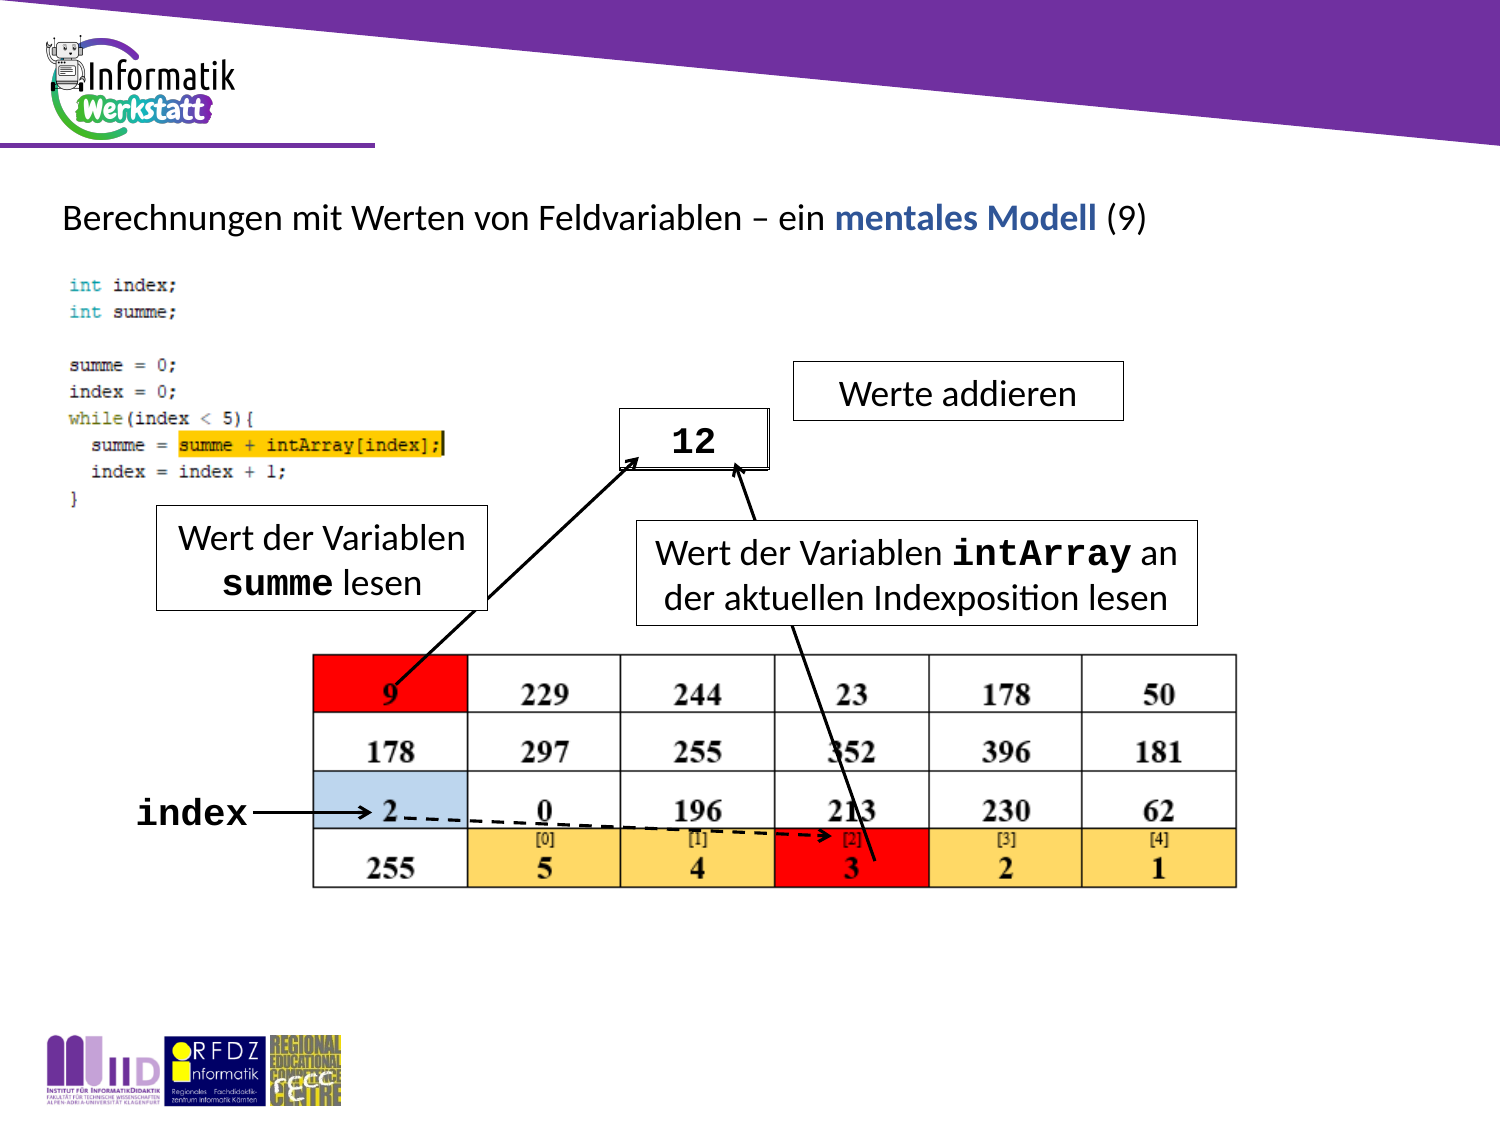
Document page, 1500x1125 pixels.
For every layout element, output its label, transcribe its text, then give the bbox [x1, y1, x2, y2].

picture [66, 271, 462, 518]
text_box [404, 817, 636, 837]
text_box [636, 462, 1198, 862]
text_box index [120, 780, 270, 841]
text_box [620, 361, 1124, 462]
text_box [156, 456, 639, 685]
picture [46, 1032, 341, 1113]
picture [302, 645, 1248, 896]
picture [46, 35, 235, 140]
text_box Berechnungen mit Werten von Feldvariablen – ein mentales Modell (9) [47, 185, 1252, 245]
